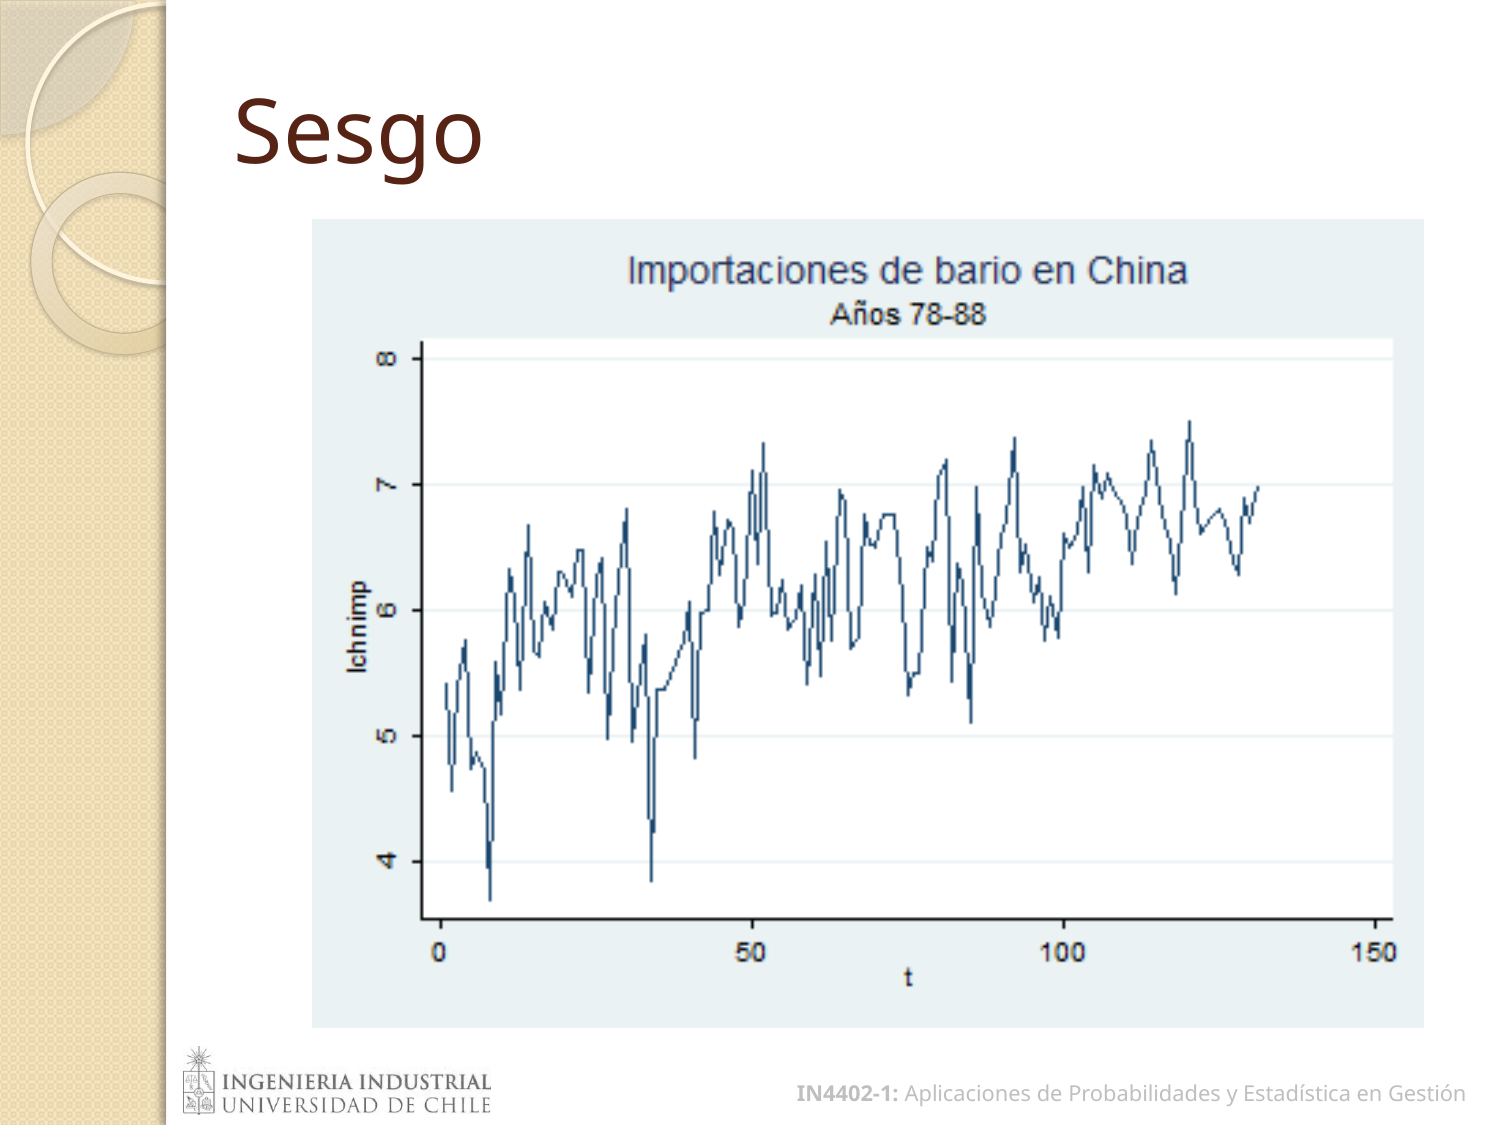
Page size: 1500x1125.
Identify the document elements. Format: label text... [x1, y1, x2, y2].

title Sesgo [219, 33, 1450, 222]
picture [183, 1046, 491, 1115]
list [312, 219, 1424, 1028]
